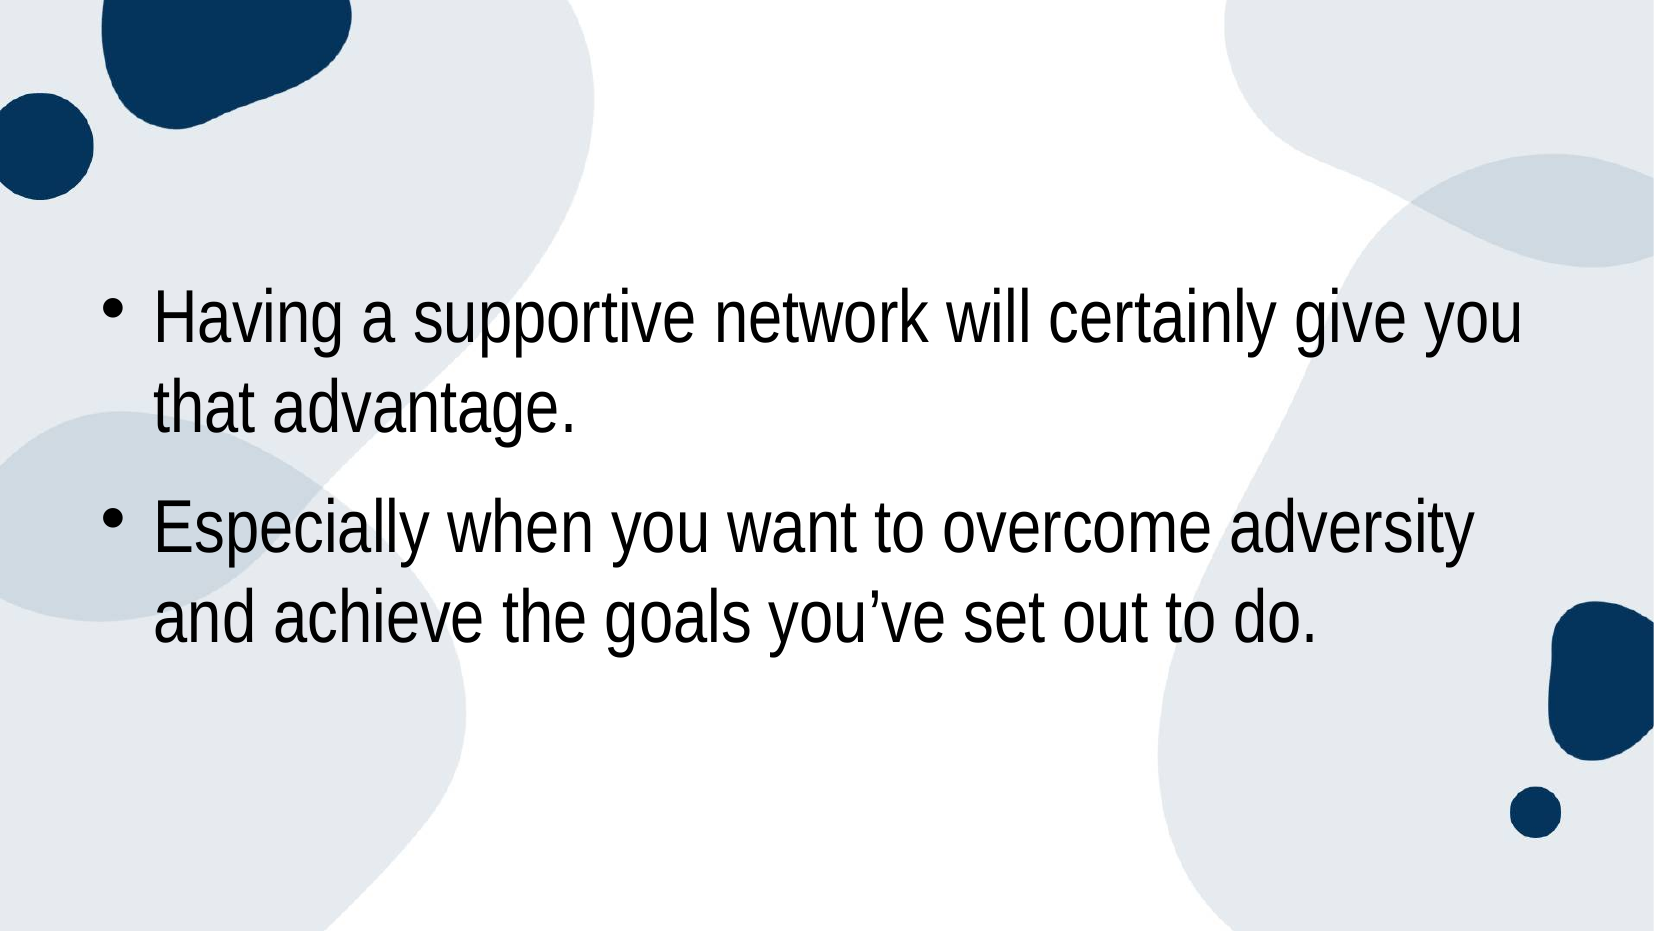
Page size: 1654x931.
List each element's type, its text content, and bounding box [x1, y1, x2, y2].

list Having a supportive network will certainly give you that advantage. Especially when you want to overcome adversity and achieve the goals you’ve set out to do. [82, 267, 1571, 663]
picture [0, 0, 1654, 931]
